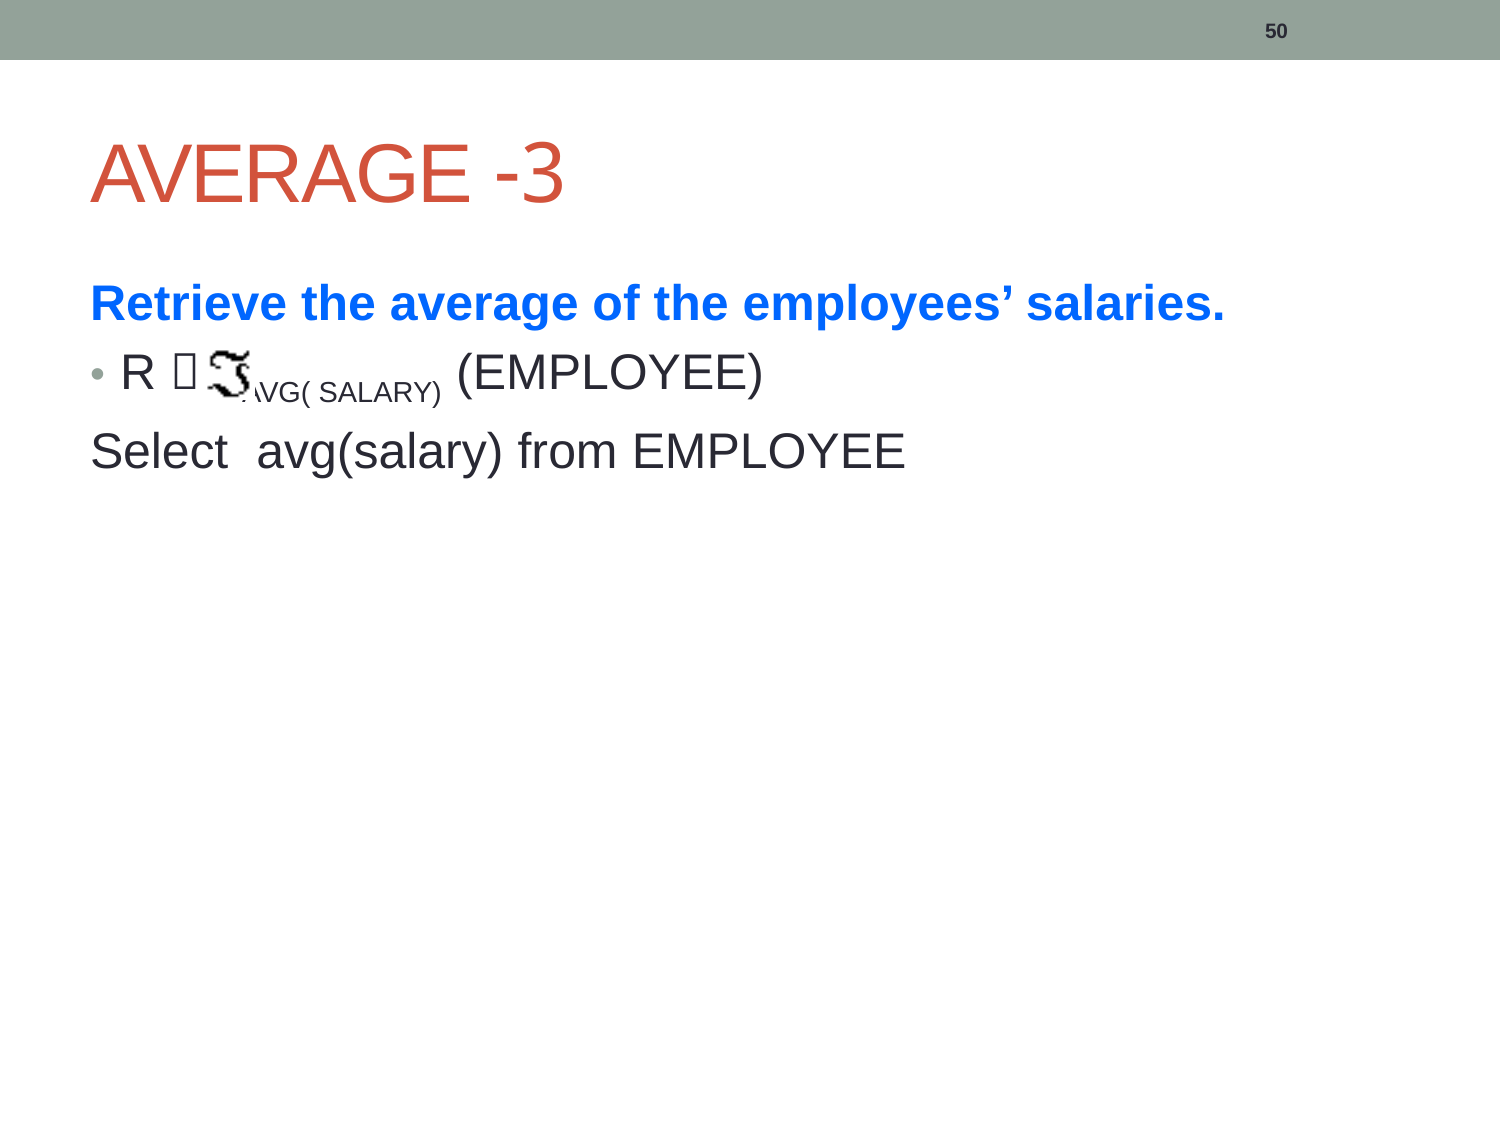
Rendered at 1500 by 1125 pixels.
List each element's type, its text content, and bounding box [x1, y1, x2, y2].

list Retrieve the average of the employees’ salaries. R  AVG( SALARY) (EMPLOYEE) Select avg(salary) from EMPLOYEE [75, 262, 1425, 1063]
title 3- AVERAGE [75, 87, 1425, 250]
slide_number 50 [1250, 3, 1425, 57]
picture [206, 349, 255, 401]
